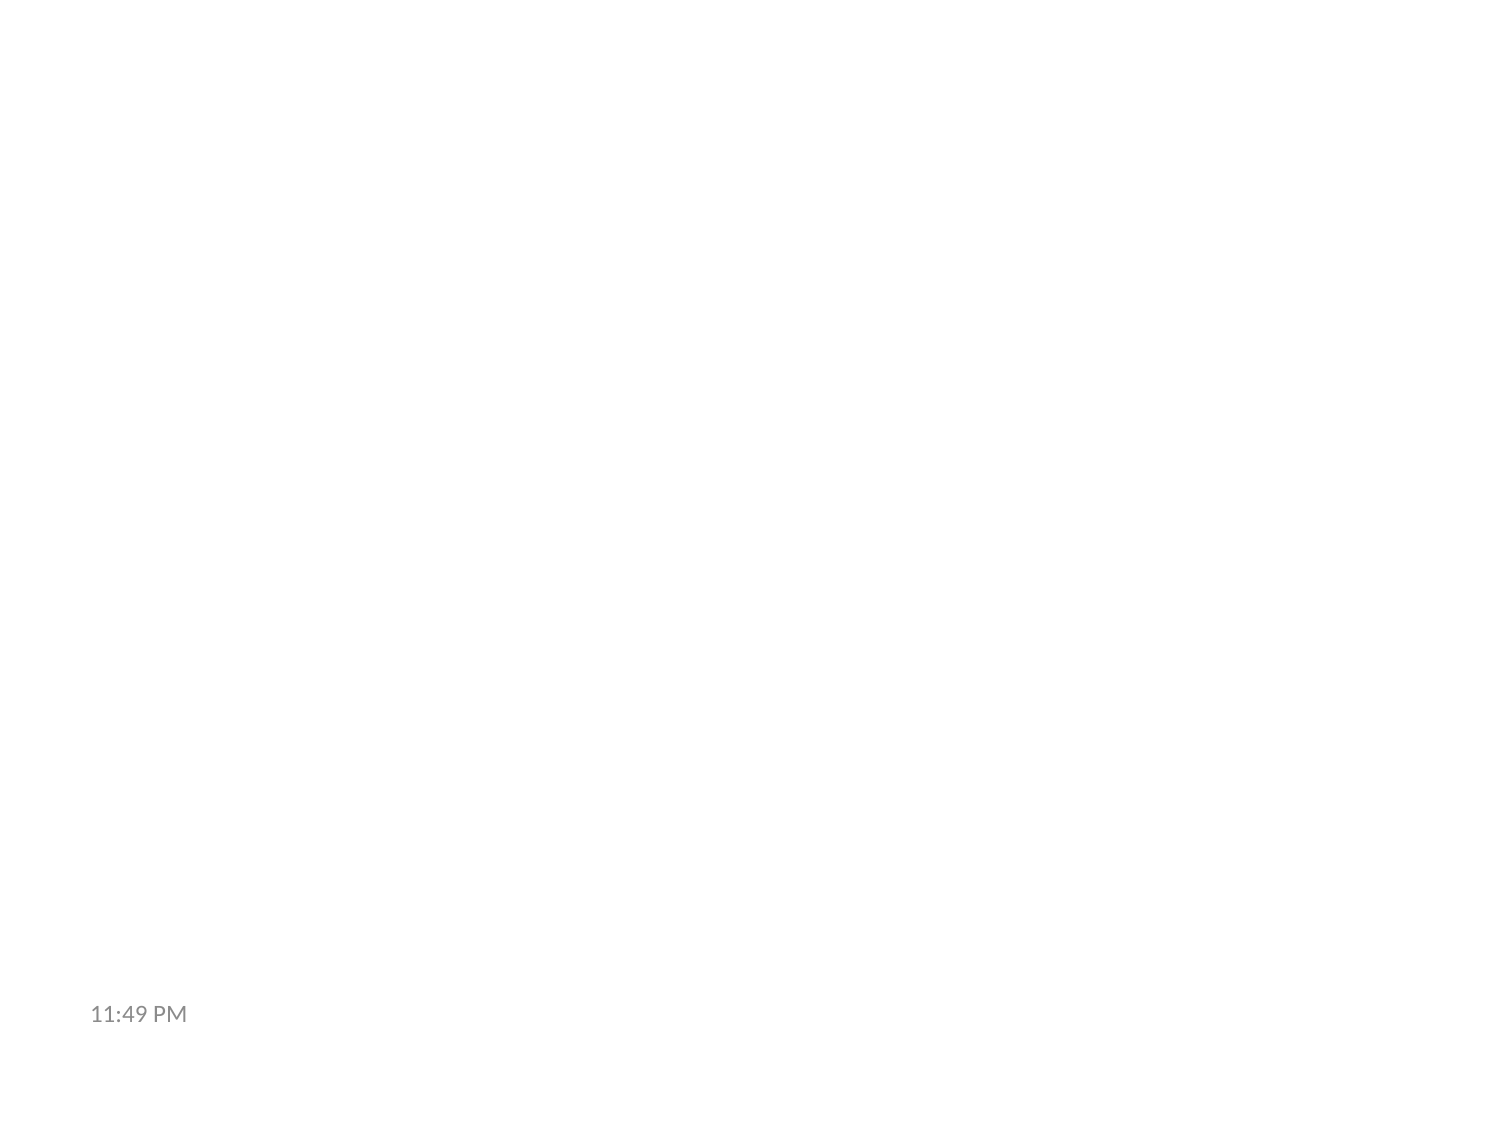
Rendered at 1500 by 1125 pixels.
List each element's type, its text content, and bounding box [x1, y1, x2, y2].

text_box 3:35 PM [75, 982, 425, 1043]
